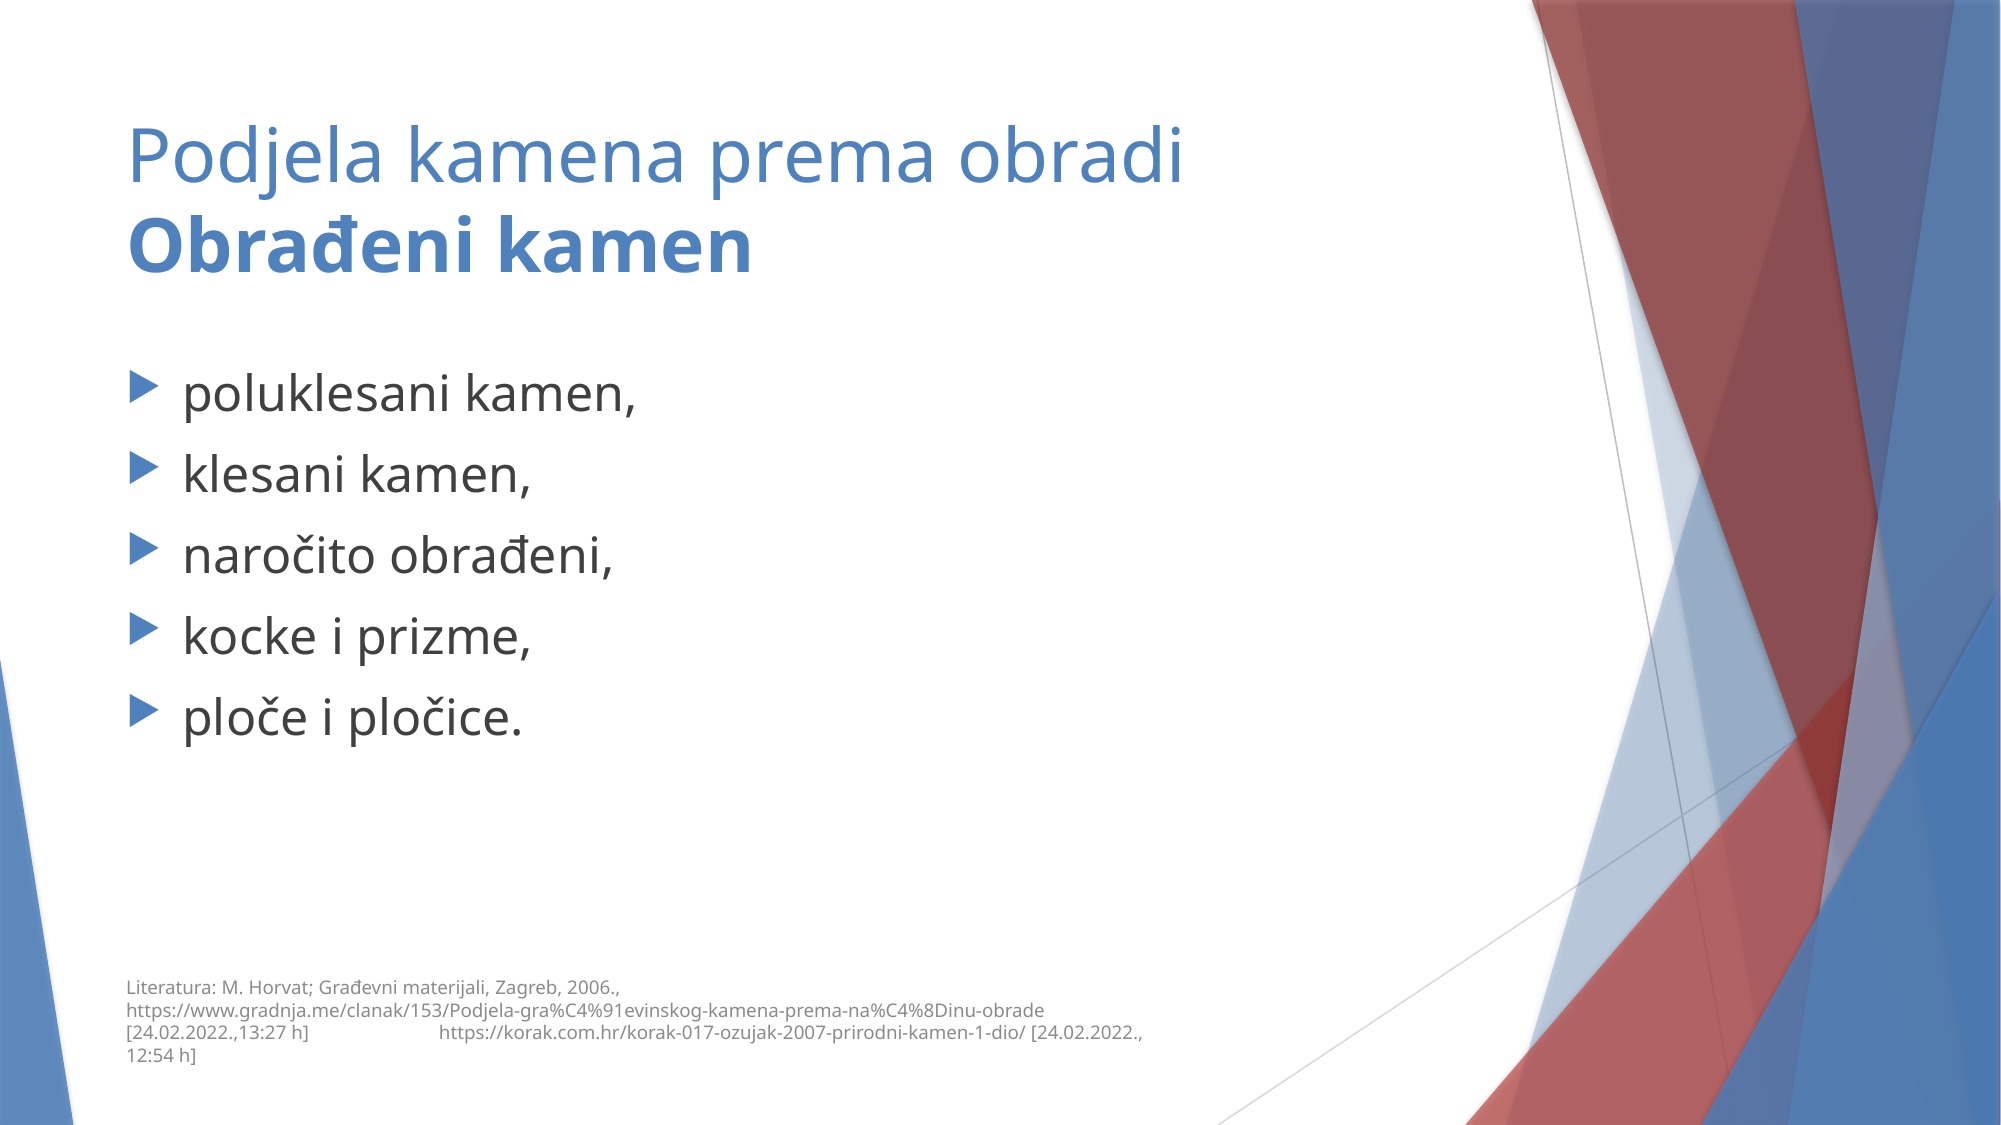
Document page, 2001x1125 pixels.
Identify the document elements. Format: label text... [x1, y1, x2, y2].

list poluklesani kamen, klesani kamen, naročito obrađeni, kocke i prizme, ploče i pločice. [111, 354, 1522, 992]
title Podjela kamena prema obradi Obrađeni kamen [111, 99, 1522, 317]
footer Literatura: M. Horvat; Građevni materijali, Zagreb, 2006., https://www.gradnja.me/clanak/153/Podjela-gra%C4%91evinskog-kamena-prema-na%C4%8Dinu-obrade [24.02.2022.,13:27 h] https://korak.com.hr/korak-017-ozujak-2007-prirodni-kamen-1-dio/ [24.02.2022., 12:54 h] [111, 991, 1211, 1051]
